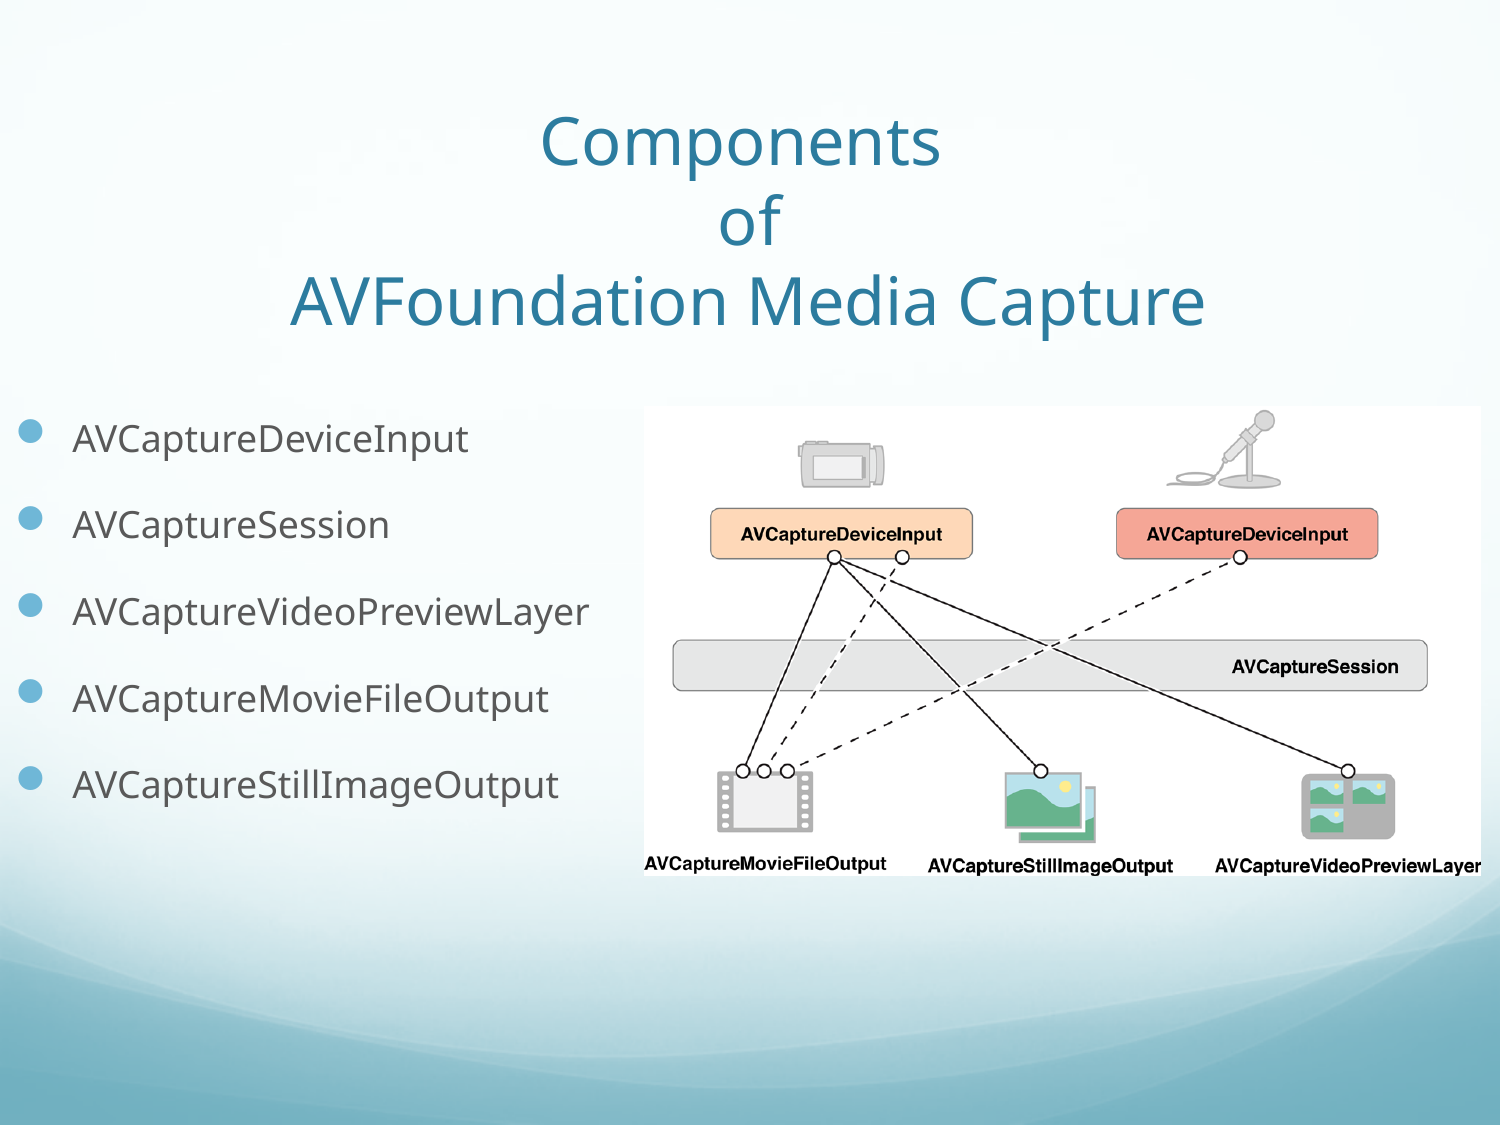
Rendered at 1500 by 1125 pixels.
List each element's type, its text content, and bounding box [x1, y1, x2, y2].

picture [643, 406, 1482, 876]
list AVCaptureDeviceInput AVCaptureSession AVCaptureVideoPreviewLayer AVCaptureMovieFileOutput AVCaptureStillImageOutput [0, 407, 1114, 990]
title Components of AVFoundation Media Capture [90, 63, 1410, 347]
